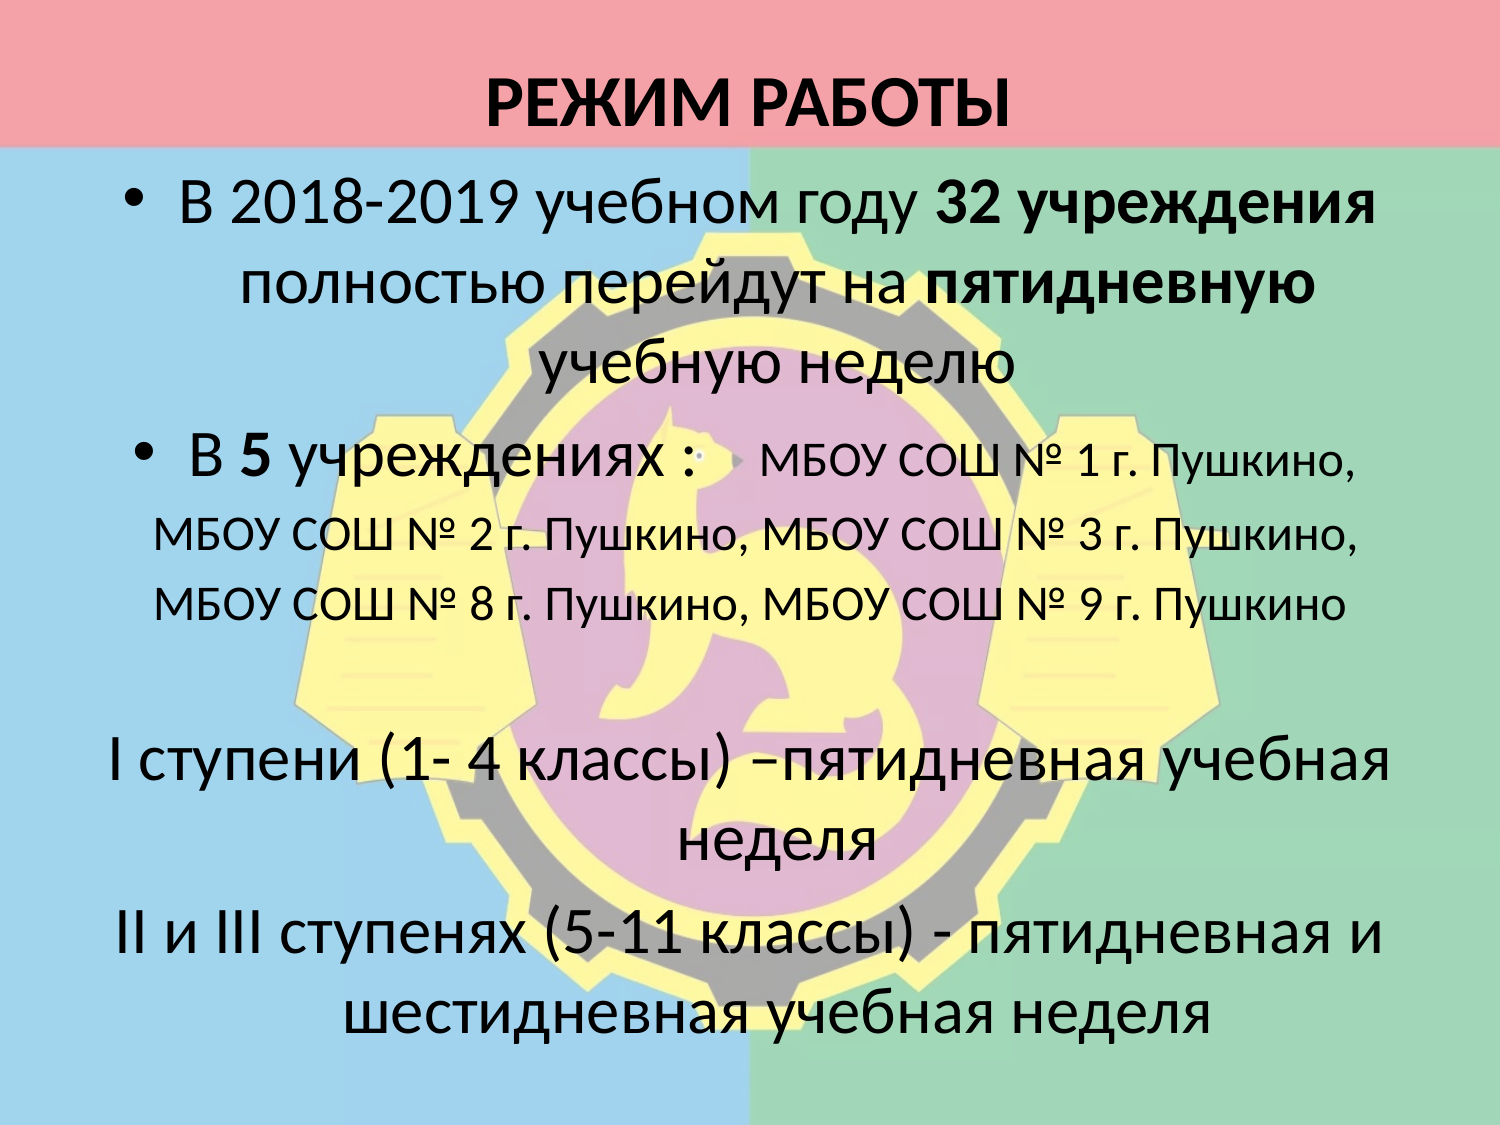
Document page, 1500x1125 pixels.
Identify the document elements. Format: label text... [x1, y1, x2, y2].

list В 2018-2019 учебном году 32 учреждения полностью перейдут на пятидневную учебную неделю В 5 учреждениях : МБОУ СОШ № 1 г. Пушкино, МБОУ СОШ № 2 г. Пушкино, МБОУ СОШ № 3 г. Пушкино, МБОУ СОШ № 8 г. Пушкино, МБОУ СОШ № 9 г. Пушкино I ступени (1- 4 классы) –пятидневная учебная неделя II и III ступенях (5-11 классы) - пятидневная и шестидневная учебная неделя [75, 149, 1425, 1083]
title РЕЖИМ РАБОТЫ [75, 45, 1425, 149]
